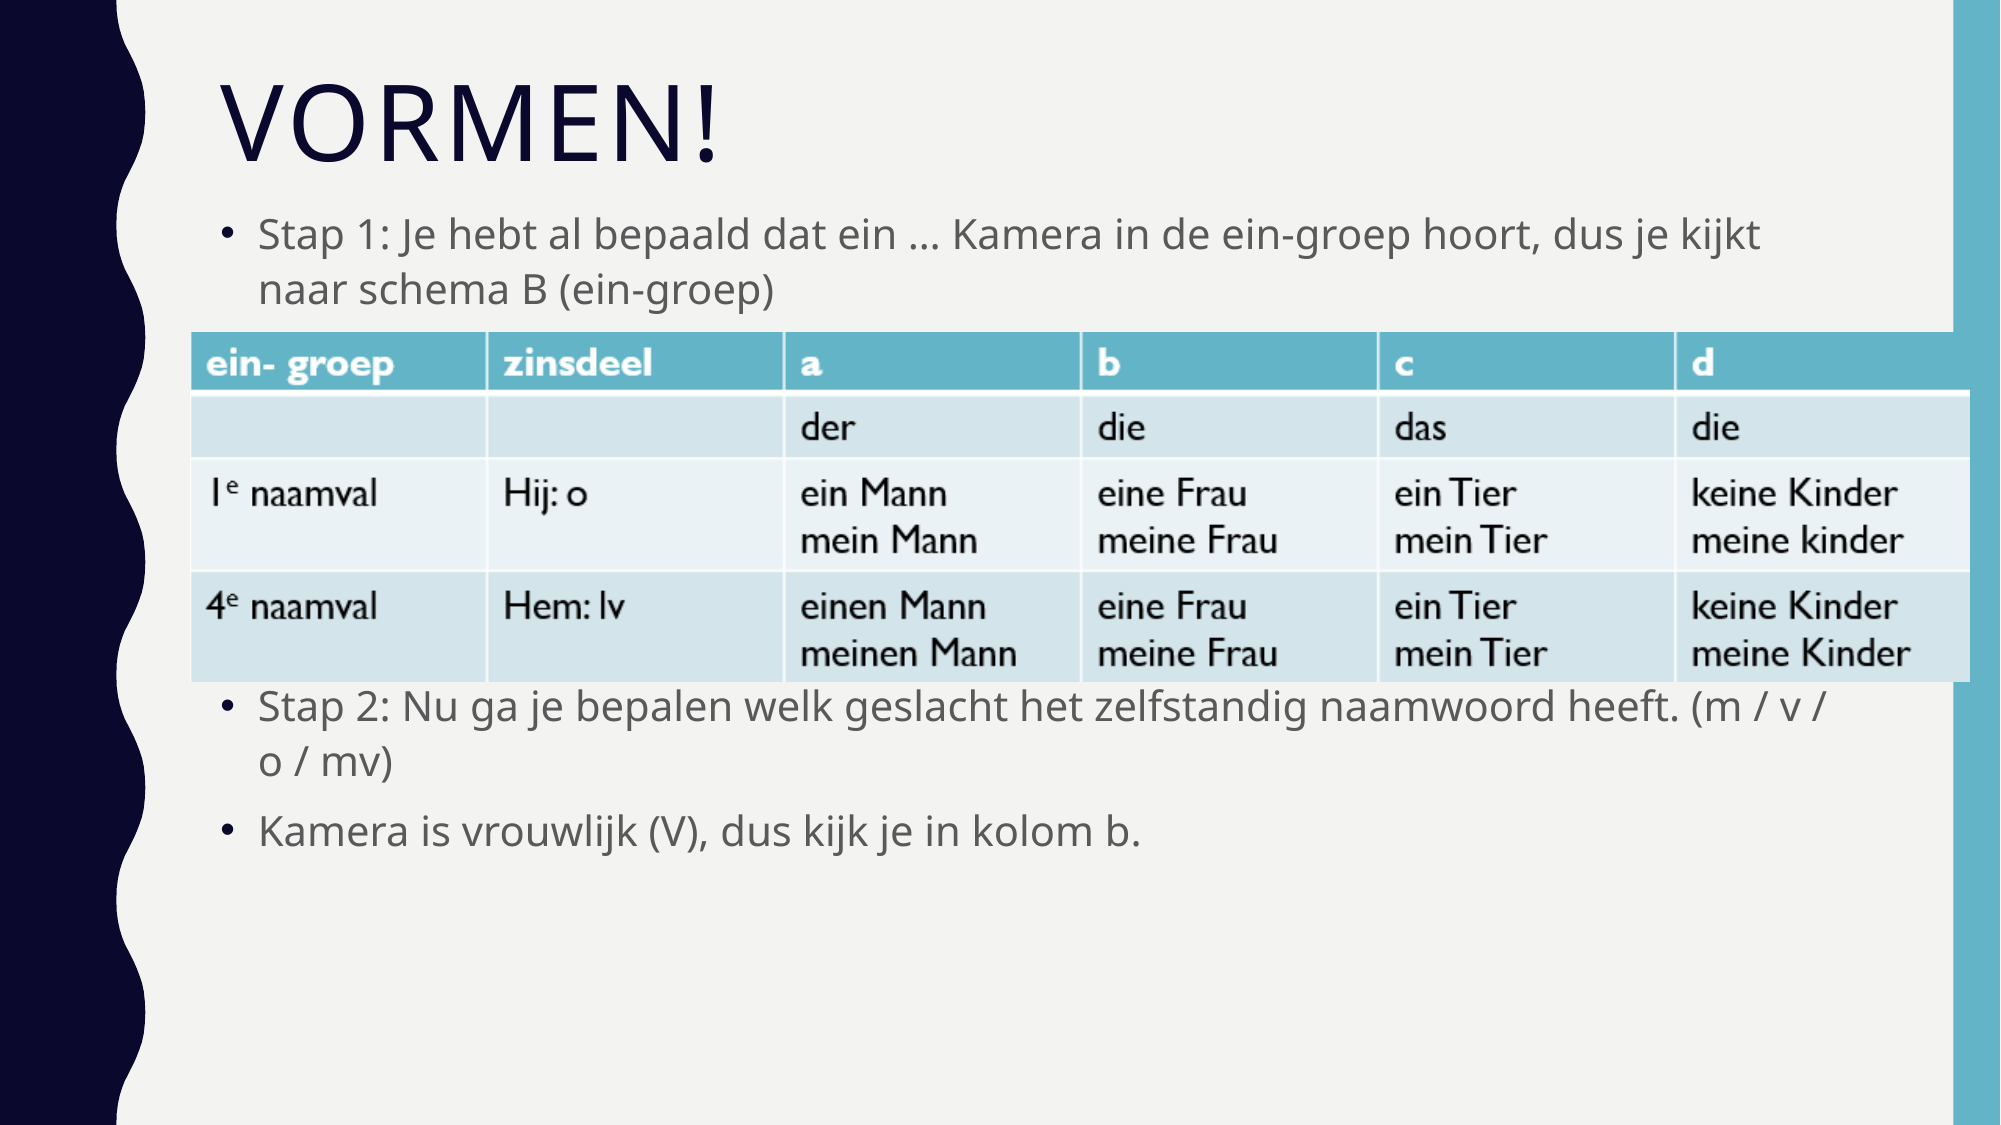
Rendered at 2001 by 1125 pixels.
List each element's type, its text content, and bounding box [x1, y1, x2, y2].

list Stap 1: Je hebt al bepaald dat ein … Kamera in de ein-groep hoort, dus je kijkt naar schema B (ein-groep) Stap 2: Nu ga je bepalen welk geslacht het zelfstandig naamwoord heeft. (m / v / o / mv) Kamera is vrouwlijk (V), dus kijk je in kolom b. [205, 682, 1875, 965]
picture [190, 332, 1970, 682]
title Vormen! [205, 62, 1875, 195]
list Stap 1: Je hebt al bepaald dat ein … Kamera in de ein-groep hoort, dus je kijkt naar schema B (ein-groep) Stap 2: Nu ga je bepalen welk geslacht het zelfstandig naamwoord heeft. (m / v / o / mv) Kamera is vrouwlijk (V), dus kijk je in kolom b. [205, 195, 1875, 332]
